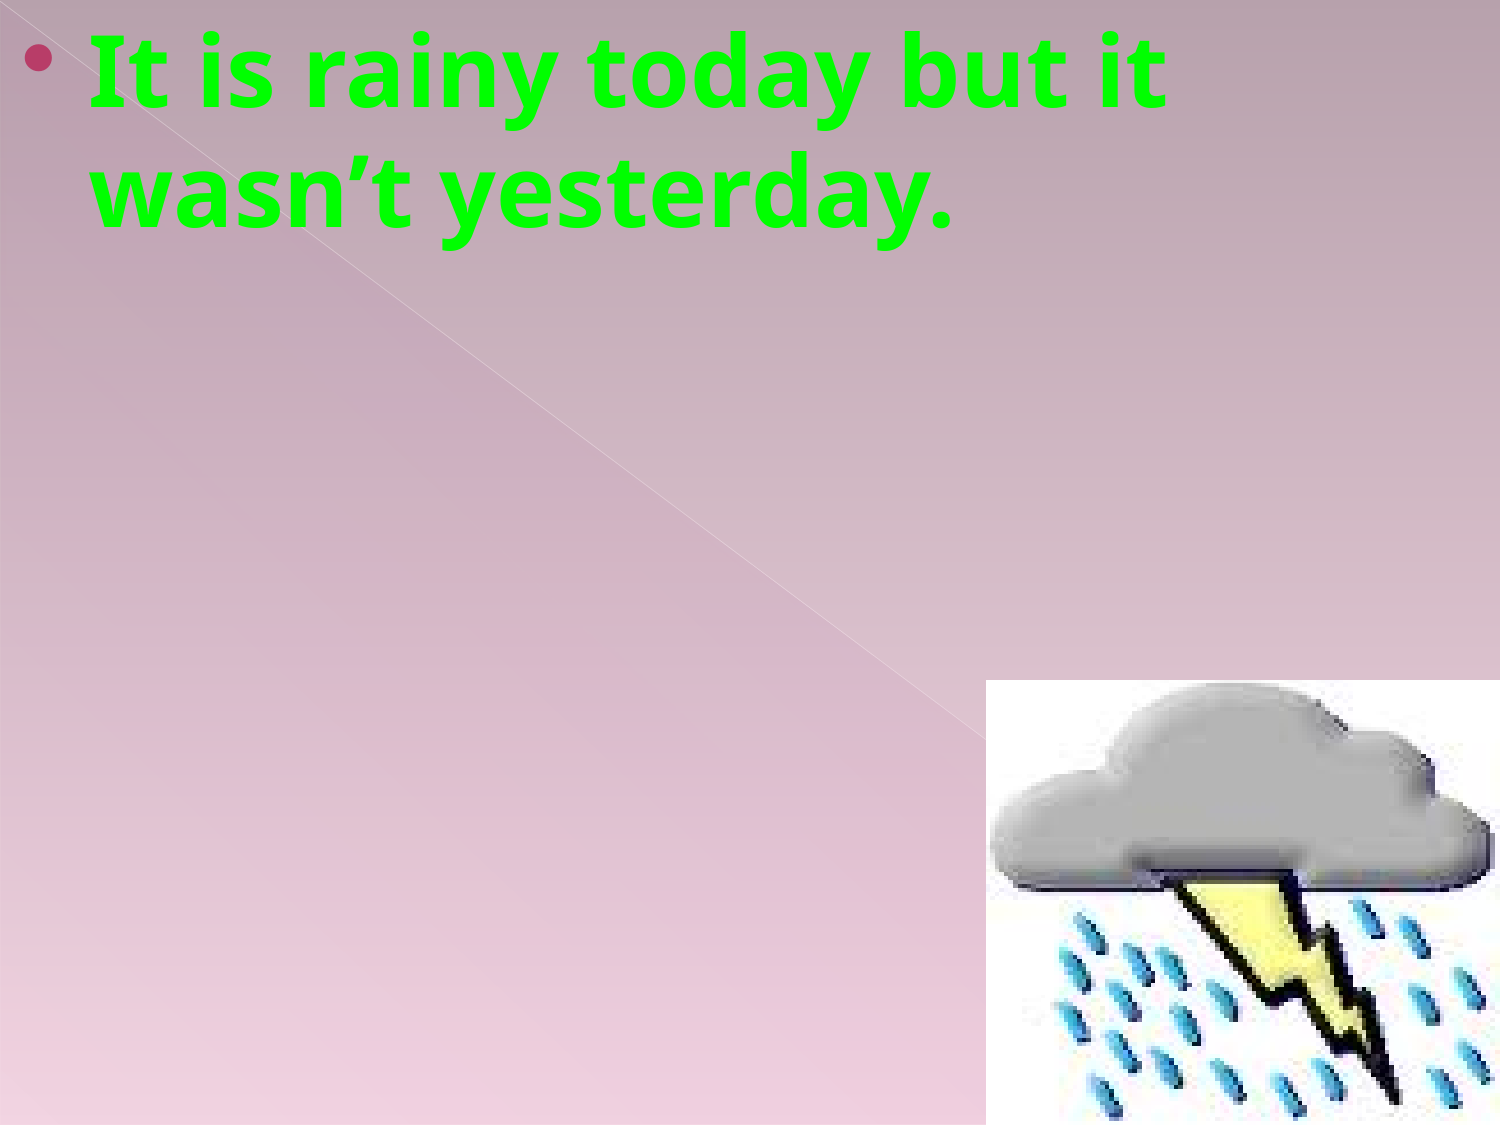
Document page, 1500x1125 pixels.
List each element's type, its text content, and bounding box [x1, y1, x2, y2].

picture [985, 680, 1500, 1125]
list It is rainy today but it wasn’t yesterday. [0, 0, 1500, 1125]
